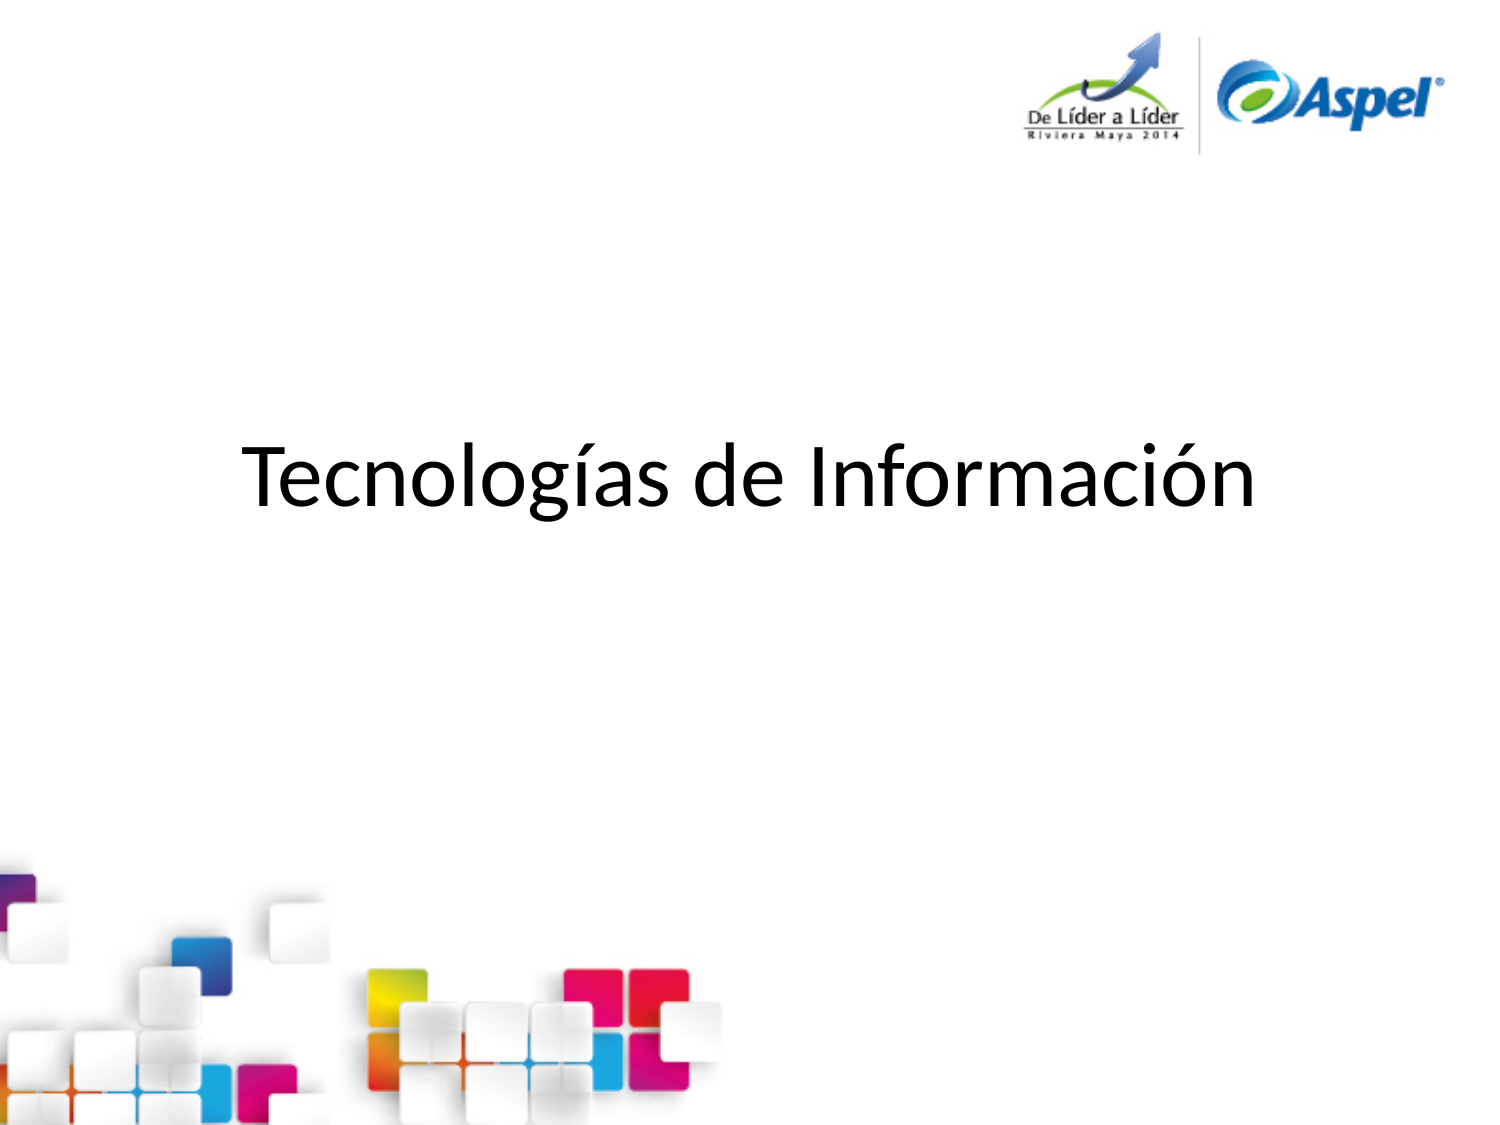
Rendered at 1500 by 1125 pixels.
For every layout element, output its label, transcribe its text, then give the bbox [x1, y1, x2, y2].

title Tecnologías de Información [112, 349, 1388, 591]
picture [0, 0, 1500, 1125]
